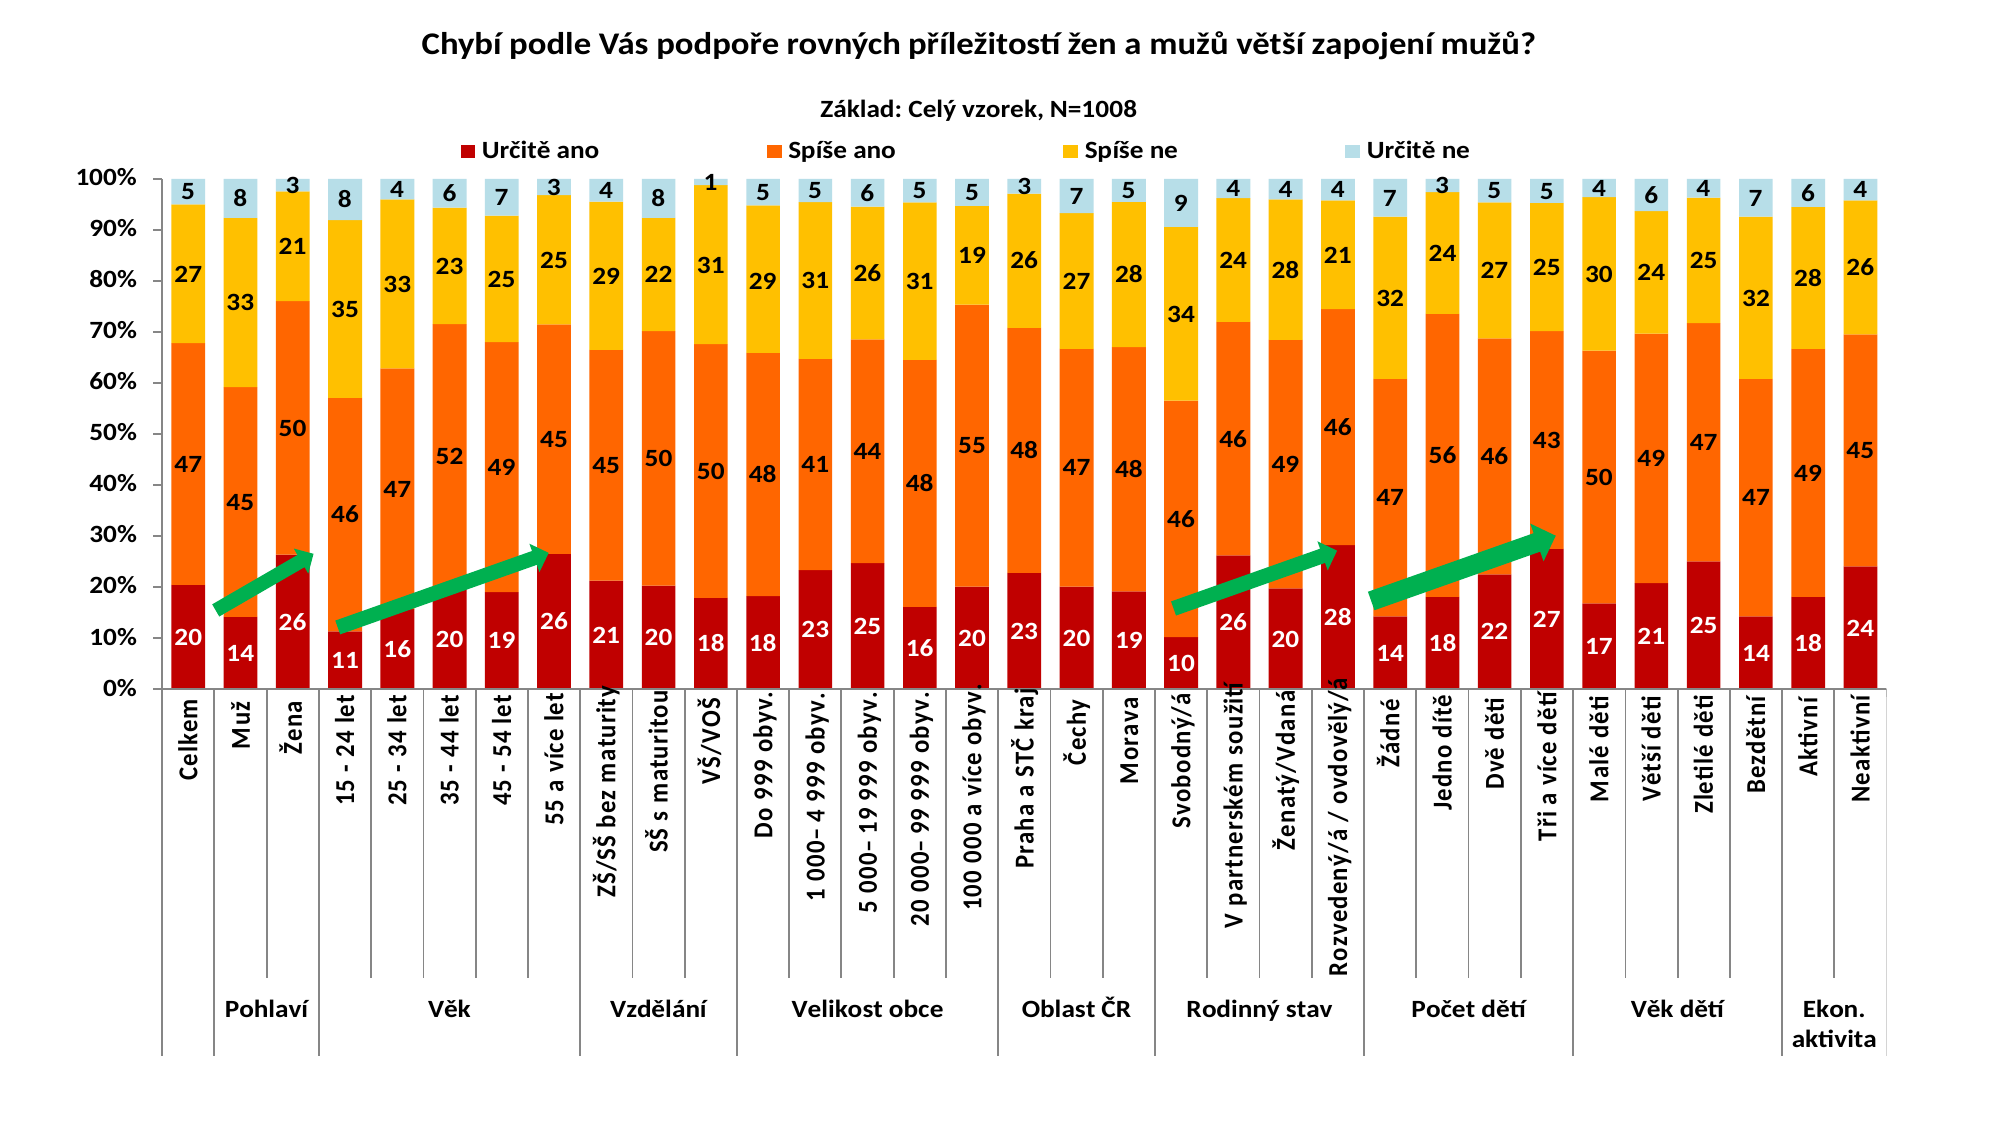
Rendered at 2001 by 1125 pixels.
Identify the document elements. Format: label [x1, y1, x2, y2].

picture [71, 8, 1887, 1069]
